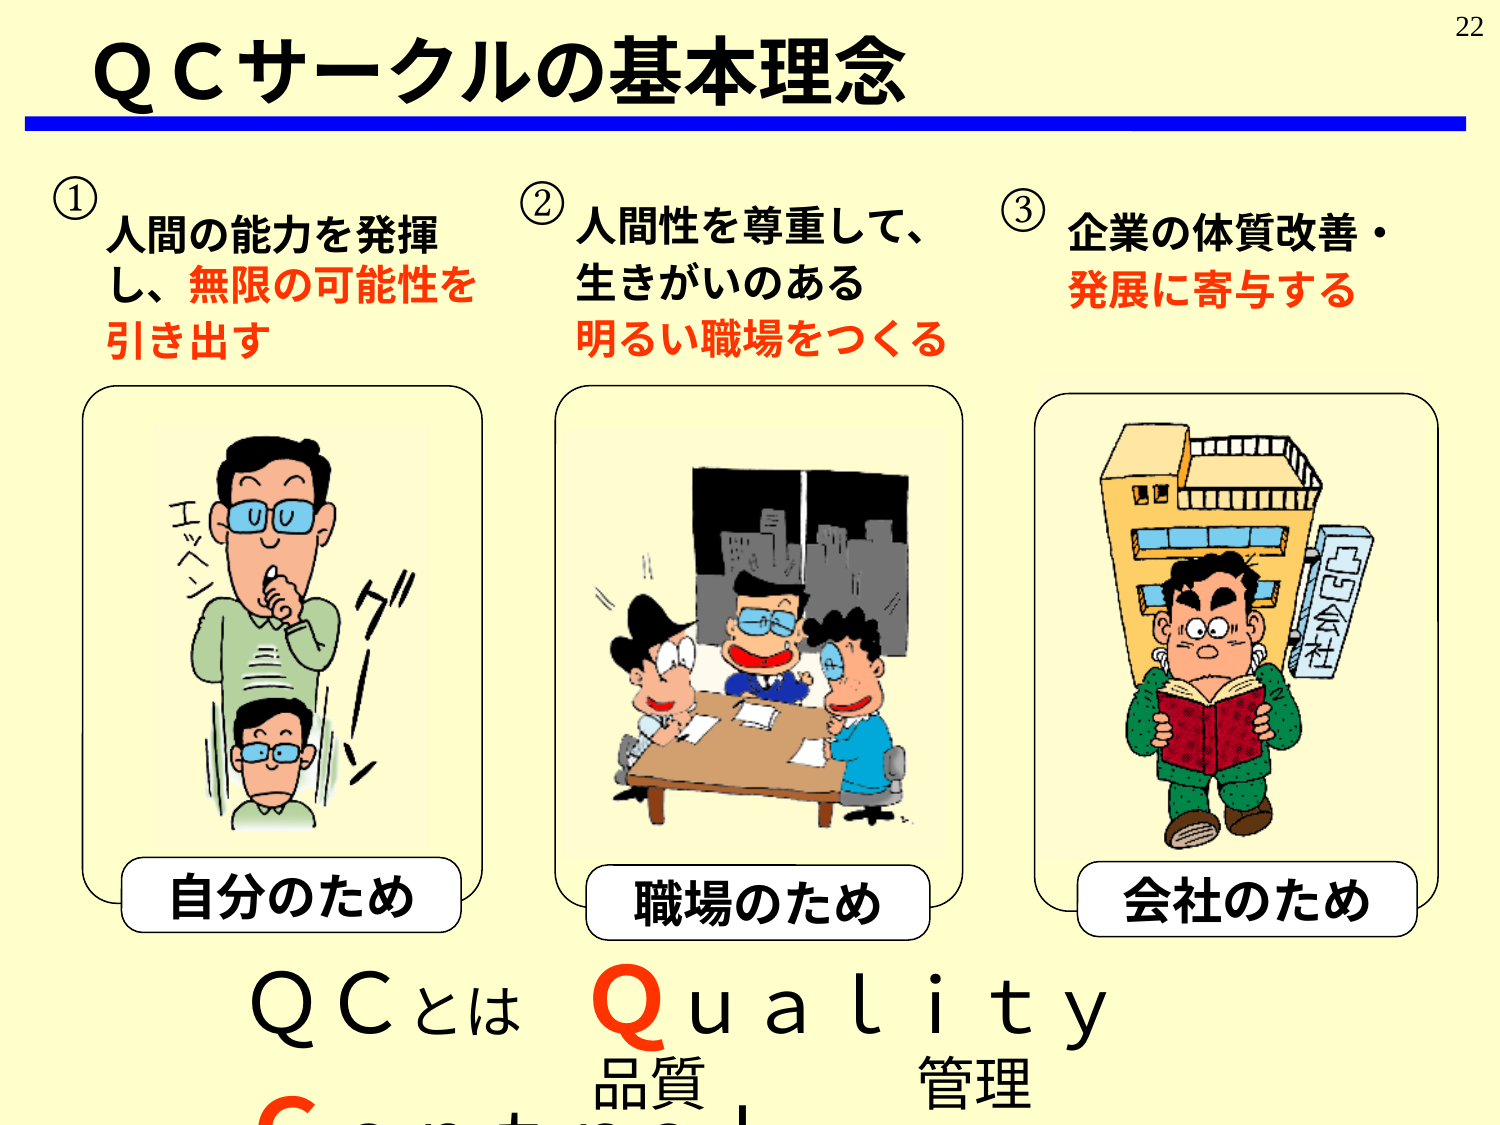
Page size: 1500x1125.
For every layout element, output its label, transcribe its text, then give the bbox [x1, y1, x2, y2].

slide_number 22 [1187, 0, 1500, 75]
text_box ＱＣとは Ｑｕａｌｉｔｙ Ｃｏｎｔｒｏｌ [224, 941, 1213, 1125]
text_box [35, 145, 528, 933]
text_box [983, 156, 1453, 937]
text_box 管理 [849, 1025, 1100, 1125]
text_box ＱＣサークルの基本理念 [70, 27, 1421, 123]
text_box 品質 [525, 1025, 775, 1125]
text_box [502, 150, 999, 941]
